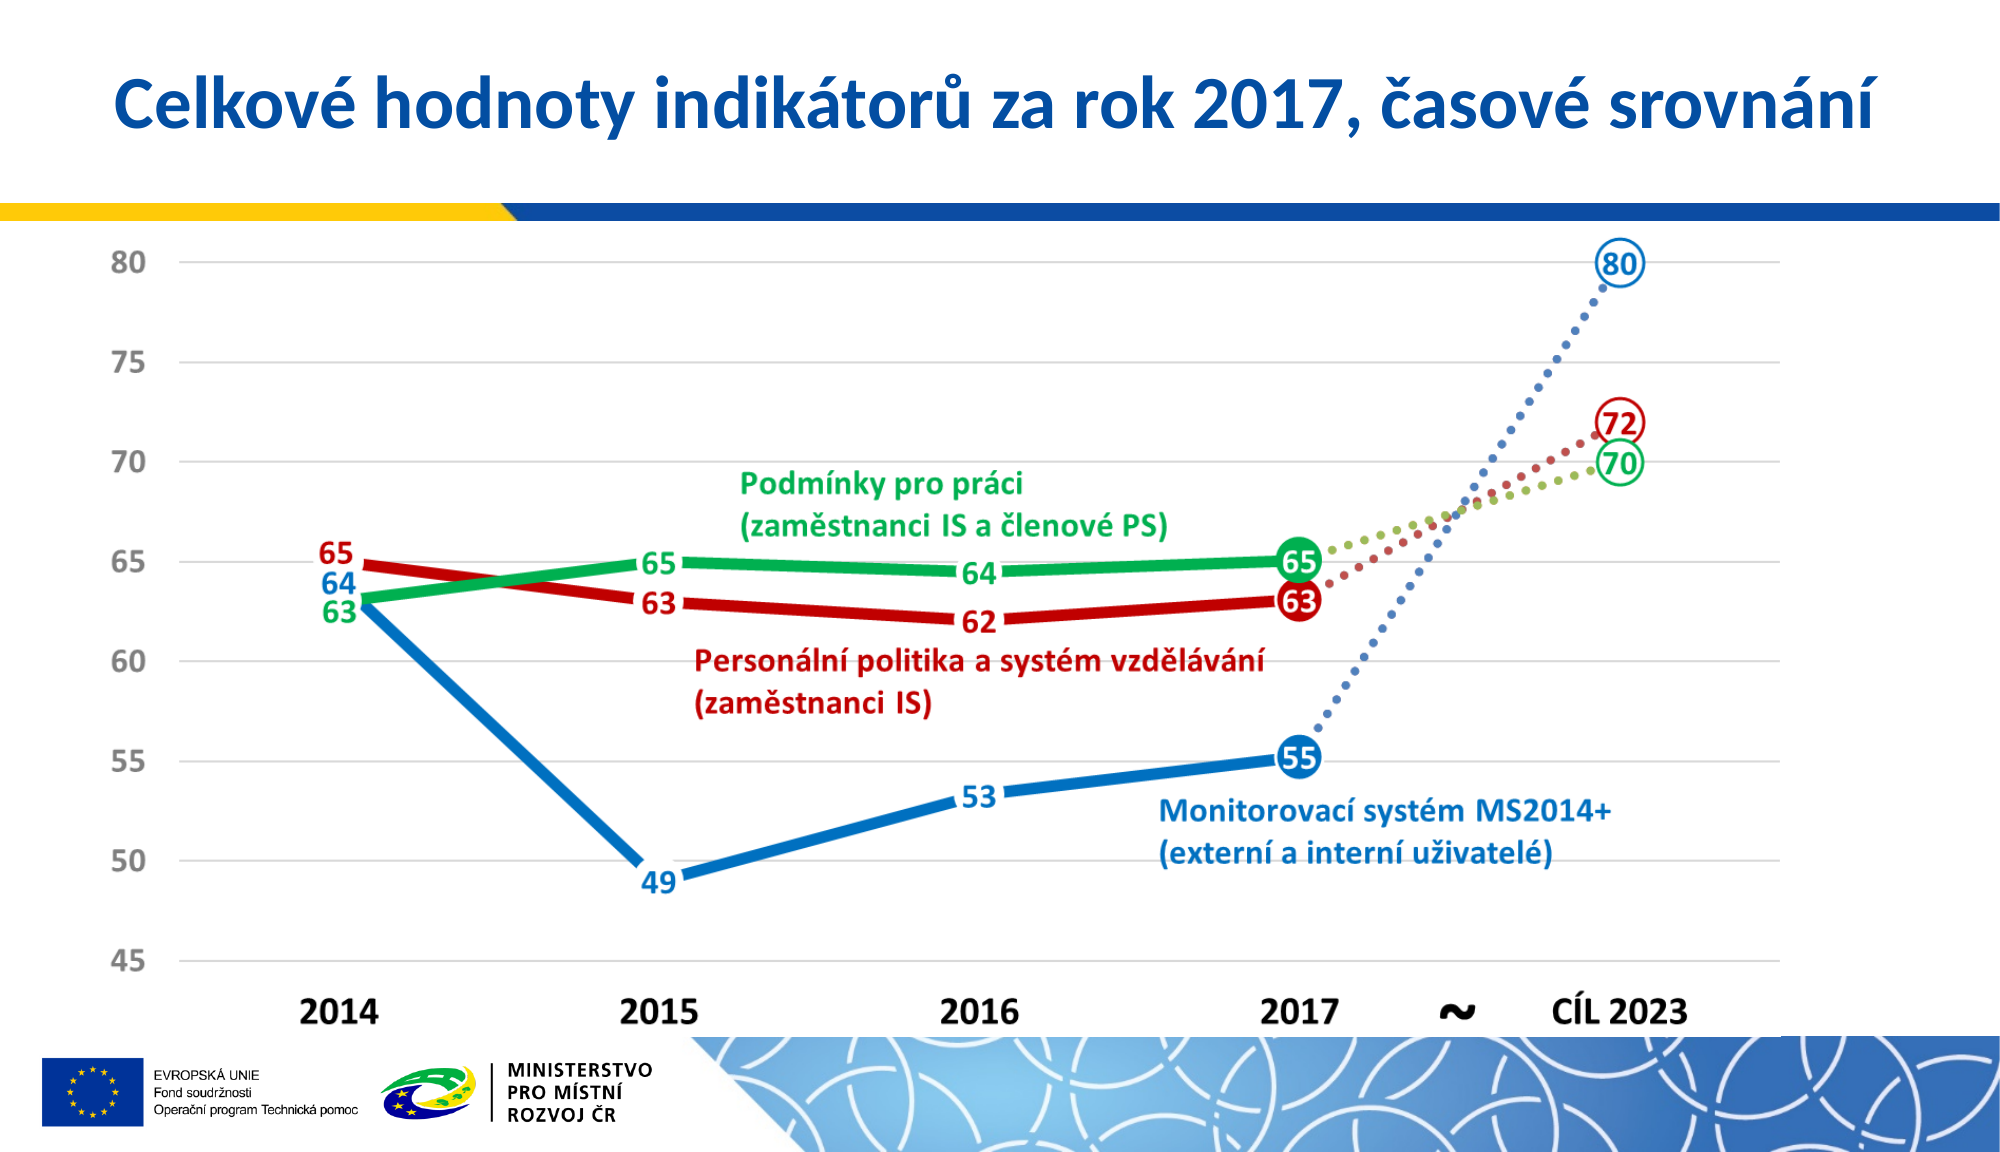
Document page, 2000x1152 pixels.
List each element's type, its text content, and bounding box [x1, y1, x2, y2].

picture [680, 1036, 2000, 1152]
picture [0, 203, 2000, 221]
title Celkové hodnoty indikátorů za rok 2017, časové srovnání [99, 46, 1900, 198]
picture [19, 1035, 674, 1149]
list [99, 221, 1781, 1037]
